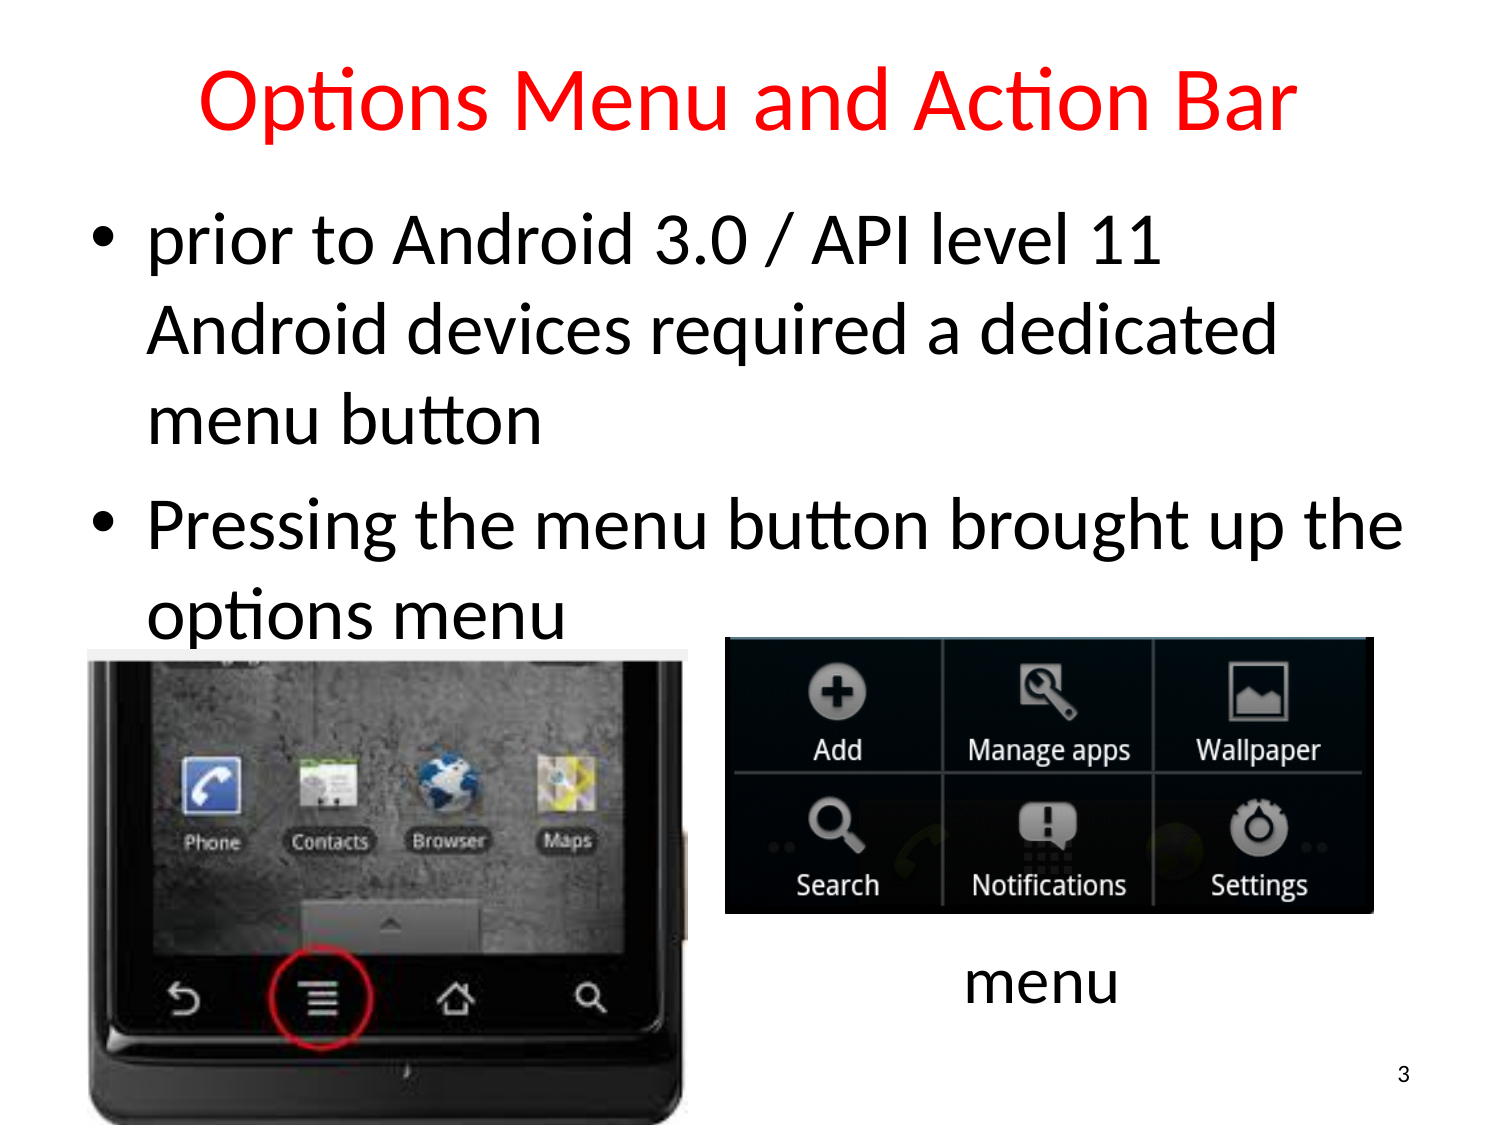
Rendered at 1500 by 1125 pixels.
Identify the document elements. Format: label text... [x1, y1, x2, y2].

title Options Menu and Action Bar [75, 0, 1425, 182]
list prior to Android 3.0 / API level 11 Android devices required a dedicated menu button Pressing the menu button brought up the options menu [75, 182, 1425, 1038]
text_box menu [948, 928, 1136, 1024]
slide_number 3 [1074, 1042, 1425, 1103]
picture [87, 649, 688, 1125]
picture [724, 637, 1374, 915]
